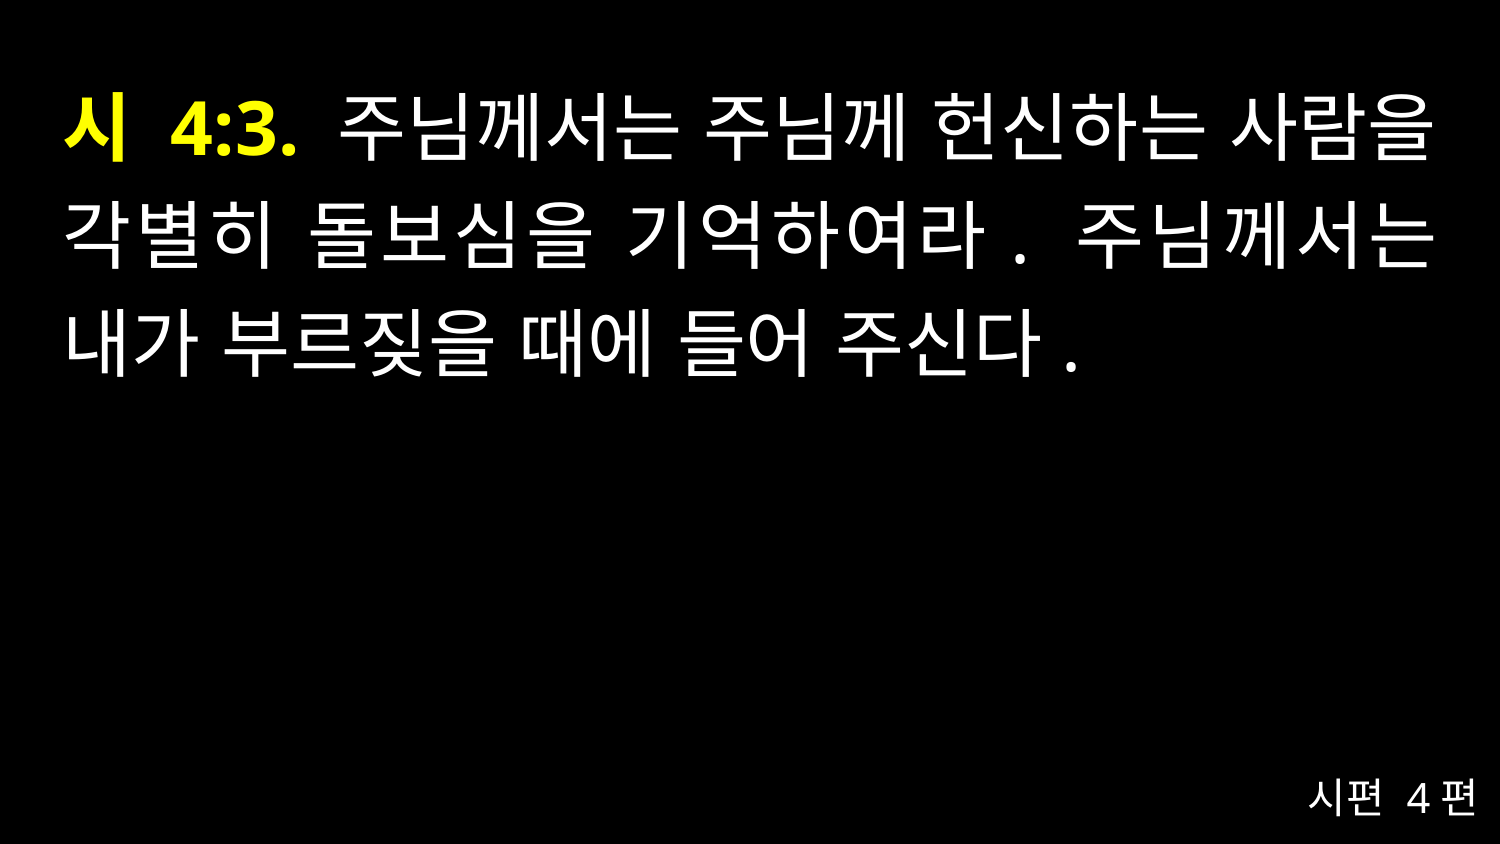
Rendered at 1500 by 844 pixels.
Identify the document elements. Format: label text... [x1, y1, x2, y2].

title 시 4:3. 주님께서는 주님께 헌신하는 사람을 각별히 돌보심을 기억하여라. 주님께서는 내가 부르짖을 때에 들어 주신다. [0, 0, 1500, 844]
subtitle 시편 4편 [916, 770, 1500, 844]
